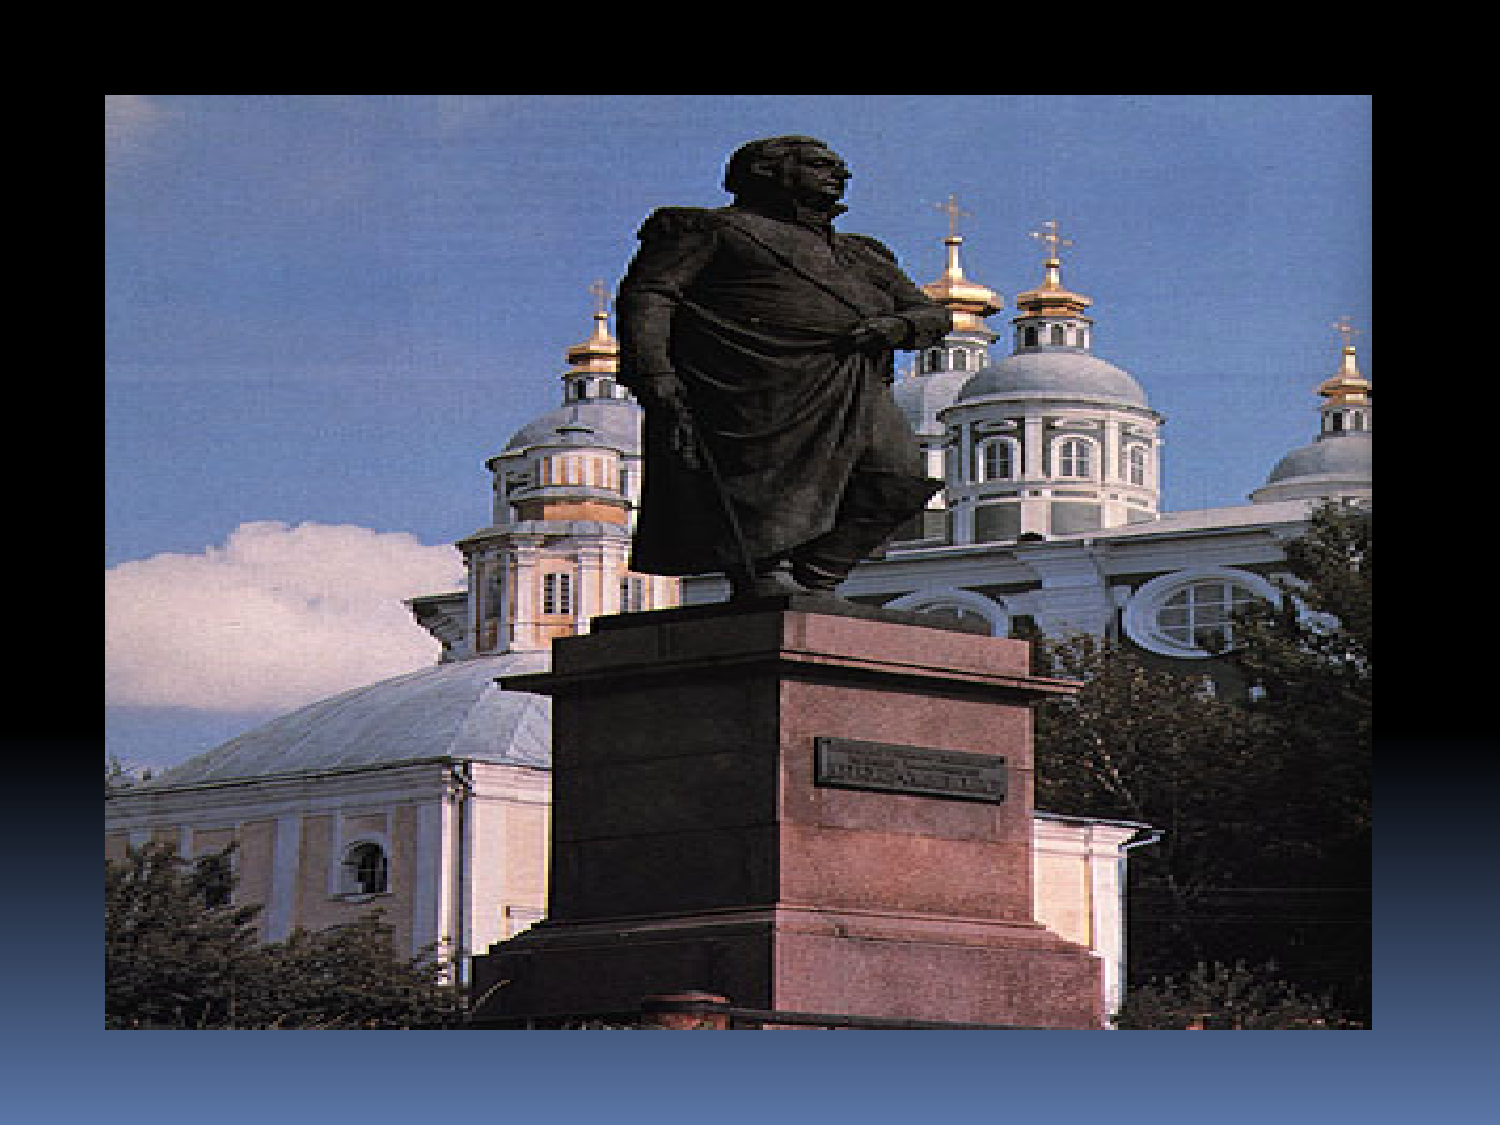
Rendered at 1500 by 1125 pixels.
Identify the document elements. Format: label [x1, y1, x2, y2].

picture [104, 94, 1372, 1031]
